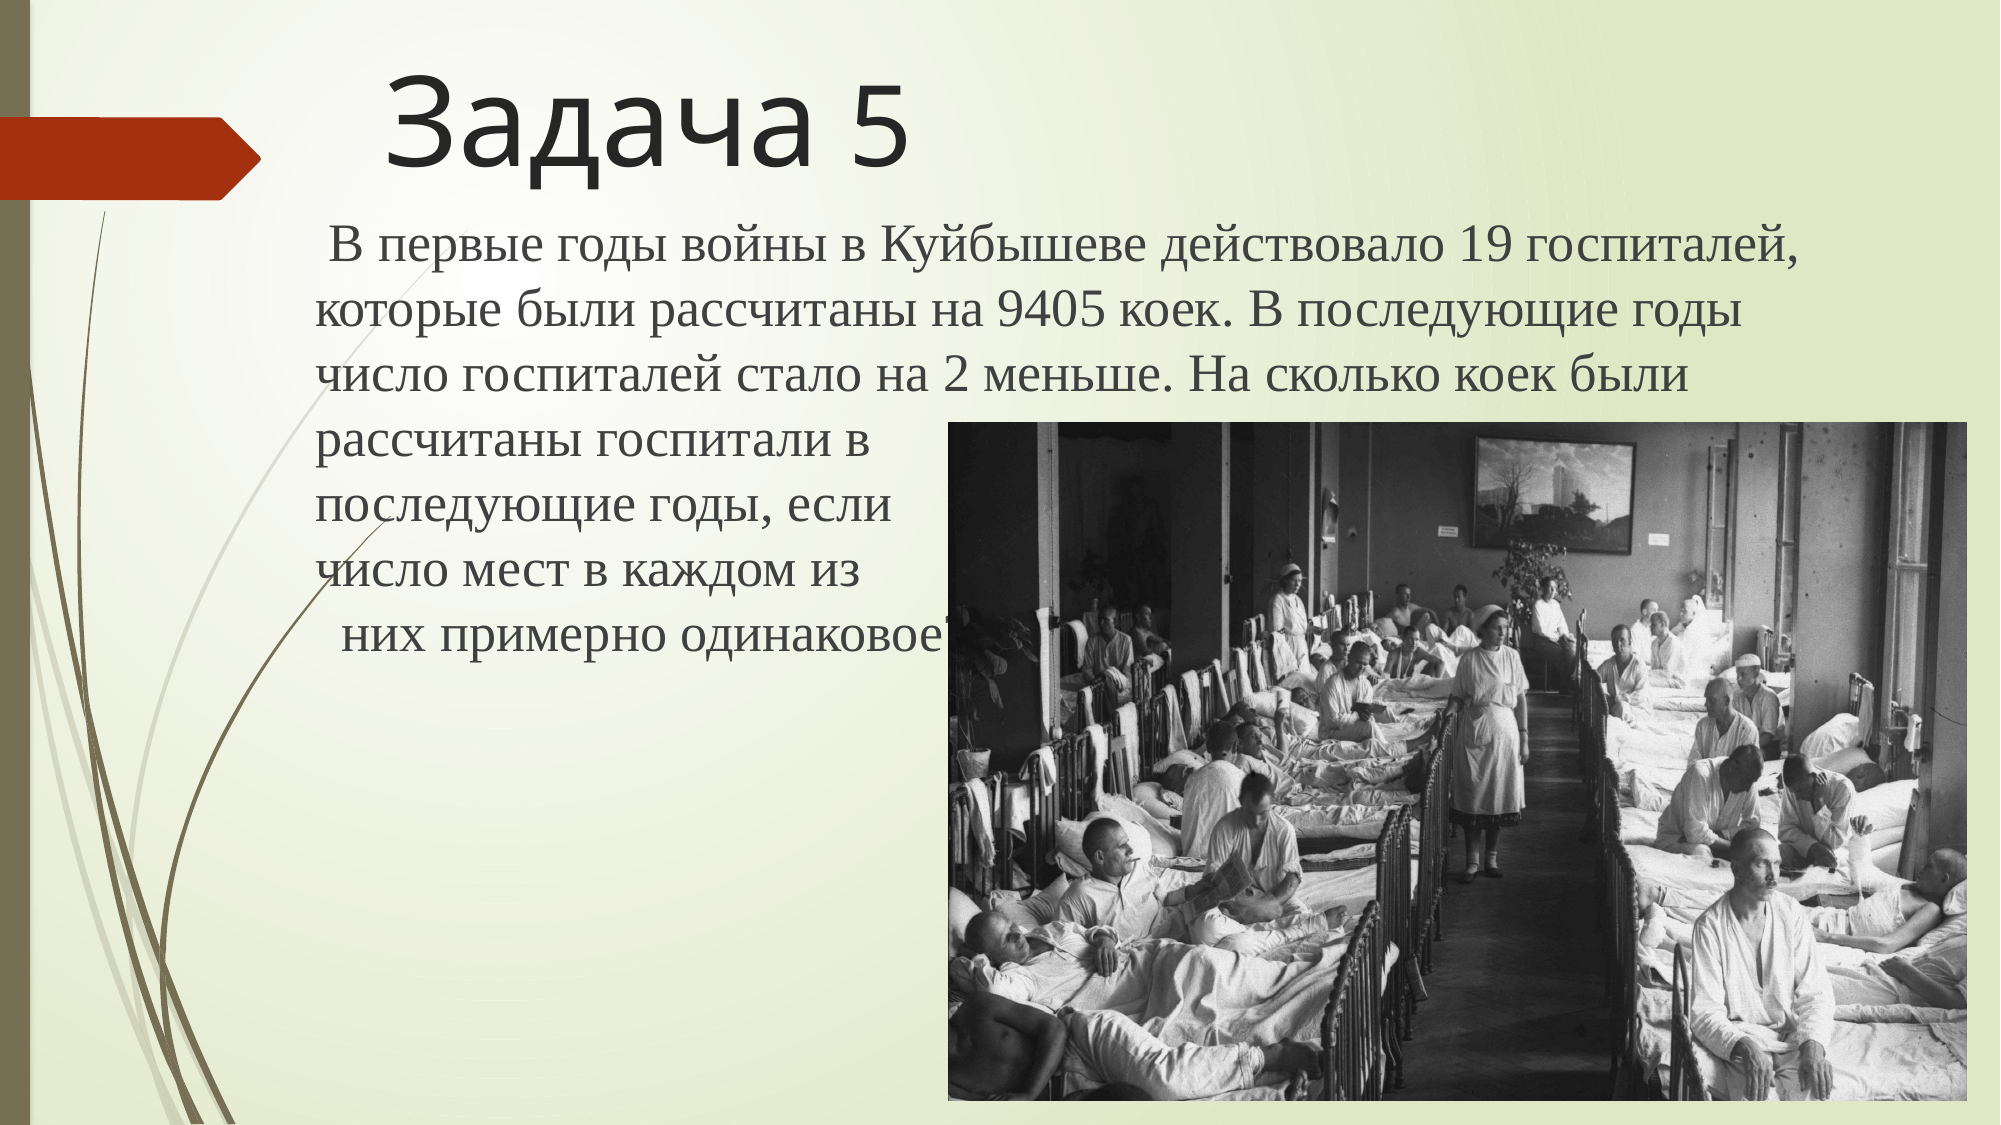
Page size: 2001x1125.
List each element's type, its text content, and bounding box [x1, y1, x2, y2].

picture [948, 422, 1967, 1101]
title Задача 5 [369, 33, 1888, 199]
list В первые годы войны в Куйбышеве действовало 19 госпиталей, которые были рассчитаны на 9405 коек. В последующие годы число госпиталей стало на 2 меньше. На сколько коек были рассчитаны госпитали в последующие годы, если число мест в каждом из них примерно одинаковое? [300, 199, 1888, 1082]
